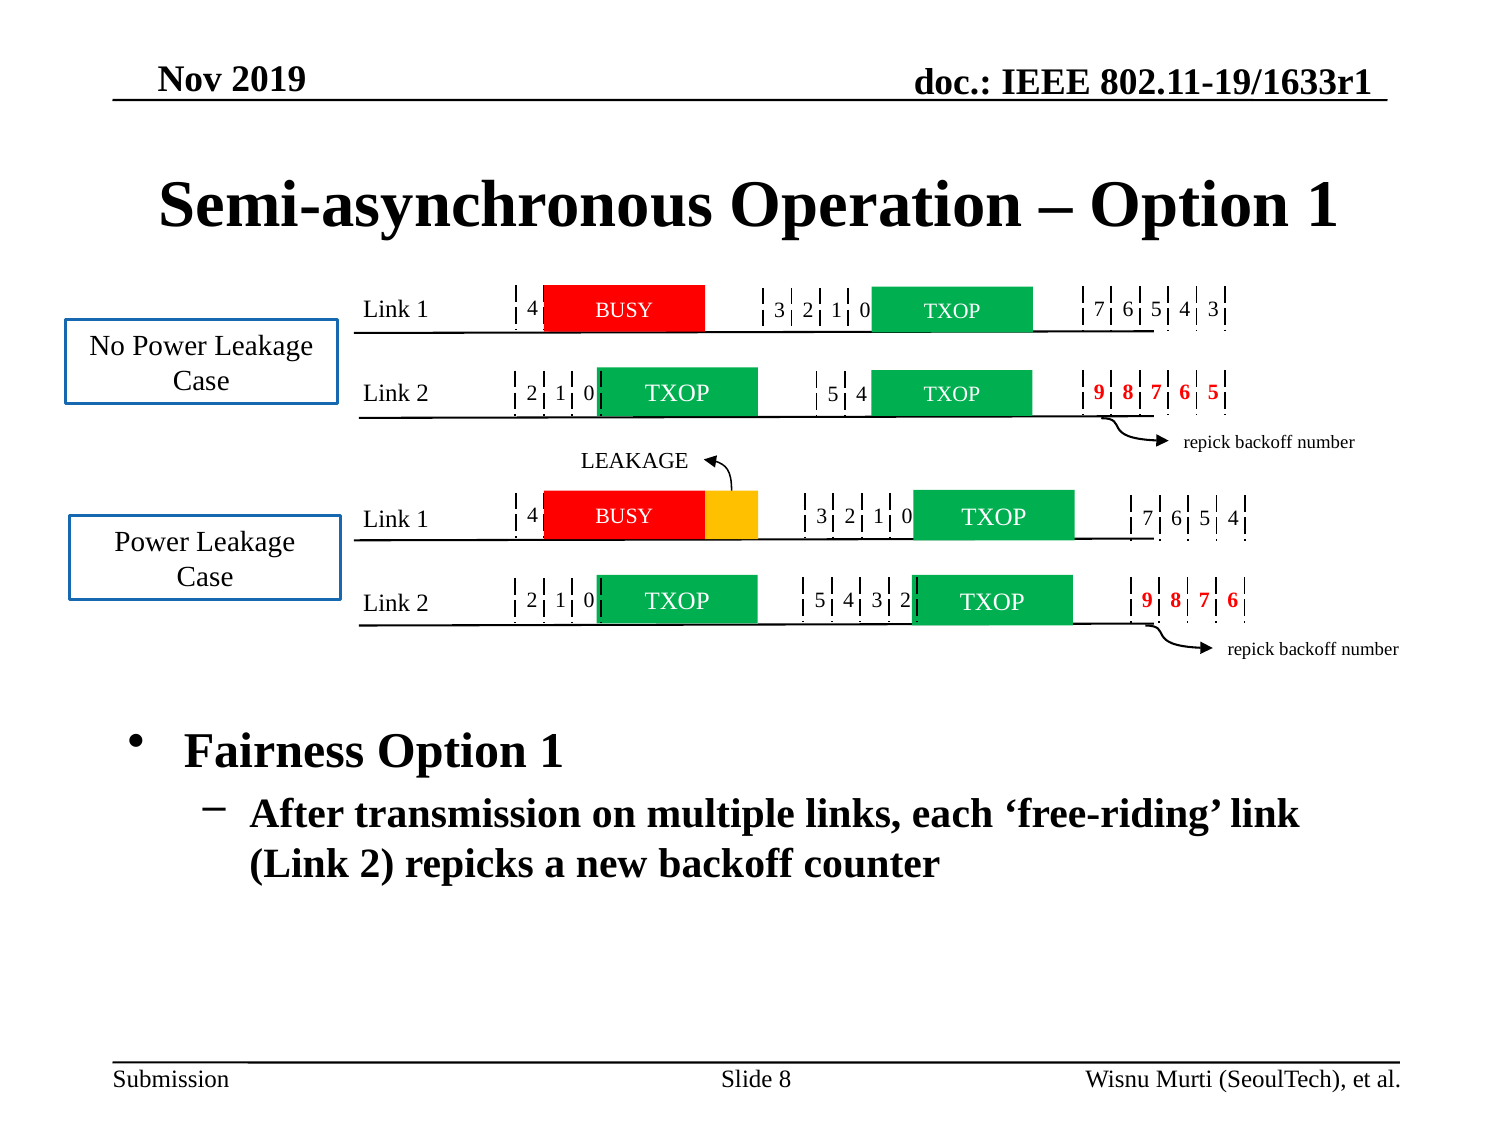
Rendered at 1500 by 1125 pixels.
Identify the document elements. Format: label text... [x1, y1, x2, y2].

table_header 3 [763, 288, 791, 329]
title Semi-asynchronous Operation – Option 1 [112, 112, 1388, 288]
table_header 4 [516, 493, 543, 537]
text_box TXOP [871, 370, 1033, 414]
table_header 1 [544, 371, 572, 414]
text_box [702, 461, 735, 489]
table_header 1 [544, 578, 572, 621]
table_header 4 [1168, 286, 1197, 331]
text_box TXOP [871, 286, 1033, 329]
table_header 6 [1160, 495, 1188, 541]
table_header 7 [1131, 495, 1160, 541]
text_box Link 2 [342, 578, 450, 624]
table_header 2 [889, 577, 917, 621]
text_box Link 1 [342, 495, 450, 540]
table_header 4 [516, 285, 543, 329]
footer Wisnu Murti (SeoulTech), et al. [949, 1061, 1402, 1093]
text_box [1100, 417, 1168, 441]
table_header 6 [1111, 286, 1140, 329]
table_header 8 [1159, 577, 1188, 623]
table_header 4 [832, 577, 860, 621]
text_box Link 1 [342, 285, 450, 330]
table_header 1 [820, 288, 848, 329]
table_header 5 [1197, 370, 1225, 415]
text_box TXOP [913, 489, 1075, 537]
text_box [705, 490, 759, 537]
table_header 5 [1140, 286, 1168, 331]
table_header 2 [791, 288, 820, 329]
table_header 2 [833, 493, 862, 537]
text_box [358, 415, 1155, 419]
table_header 3 [860, 577, 889, 621]
text_box LEAKAGE [566, 438, 704, 481]
text_box TXOP [596, 574, 758, 621]
table_header 5 [816, 371, 845, 414]
slide_number Slide 8 [712, 1061, 801, 1093]
table_header 0 [890, 493, 913, 537]
table_header 7 [1140, 370, 1168, 415]
table_header 0 [848, 288, 871, 329]
text_box repick backoff number [1168, 422, 1370, 460]
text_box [353, 330, 1155, 334]
table_header 5 [803, 577, 832, 621]
table_header 3 [1197, 286, 1225, 331]
text_box TXOP [911, 574, 1073, 621]
text_box Fairness Option 1 After transmission on multiple links, each ‘free-riding’ link (Link 2) repicks a new backoff counter [112, 709, 1388, 980]
table_header 4 [845, 371, 871, 414]
text_box BUSY [543, 490, 705, 537]
table_header 9 [1131, 577, 1159, 622]
table_header 2 [515, 371, 544, 414]
table_header 5 [1188, 495, 1217, 541]
text_box repick backoff number [1212, 629, 1414, 667]
table_header 7 [1083, 286, 1111, 329]
text_box TXOP [596, 367, 758, 414]
table_header 2 [515, 578, 544, 621]
table_header 7 [1188, 577, 1216, 623]
table_header 0 [572, 578, 601, 621]
table_header 6 [1216, 577, 1245, 623]
table_header 4 [1217, 495, 1245, 541]
table_header 6 [1168, 370, 1197, 415]
table_header 3 [805, 493, 833, 537]
text_box No Power Leakage Case [65, 319, 338, 404]
text_box BUSY [543, 285, 706, 329]
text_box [1145, 625, 1213, 649]
text_box Power Leakage Case [69, 515, 341, 600]
table_header 8 [1111, 370, 1140, 414]
text_box Link 2 [342, 368, 450, 414]
table_header 0 [572, 371, 601, 414]
table_header 1 [862, 493, 890, 537]
table_header 9 [1083, 370, 1111, 414]
